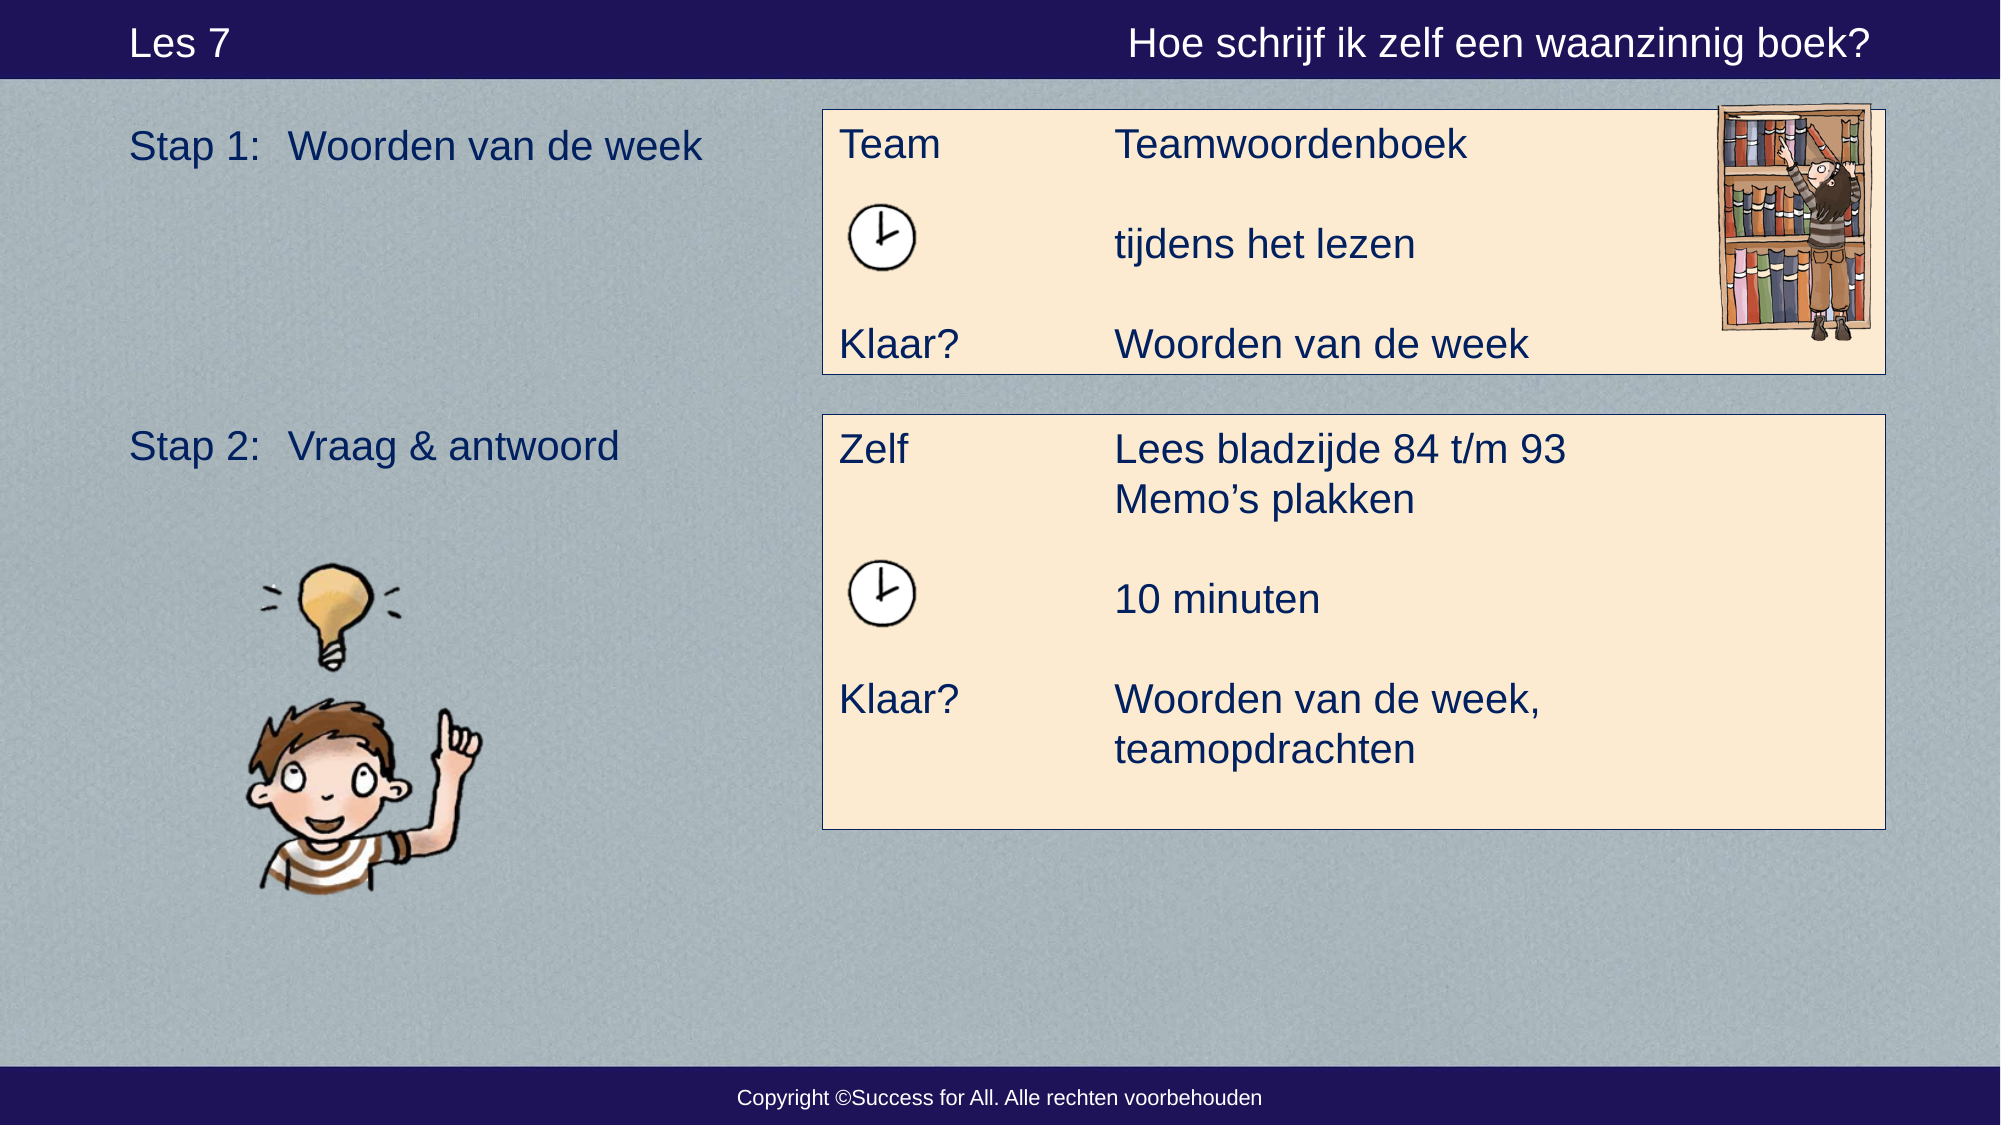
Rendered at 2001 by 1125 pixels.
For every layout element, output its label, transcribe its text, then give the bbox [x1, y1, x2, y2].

text_box Les 7 [114, 8, 354, 73]
picture [0, 0, 2001, 1125]
text_box Stap 1: Woorden van de week Stap 2: Vraag & antwoord [114, 111, 907, 477]
text_box Team Teamwoordenboek tijdens het lezen Klaar? Woorden van de week [822, 109, 1886, 375]
text_box Copyright ©Success for All. Alle rechten voorbehouden [0, 1076, 2000, 1125]
text_box Hoe schrijf ik zelf een waanzinnig boek? [999, 8, 1886, 73]
text_box Zelf Lees bladzijde 84 t/m 93 Memo’s plakken 10 minuten Klaar? Woorden van de week, teamopdrachten [822, 414, 1886, 830]
